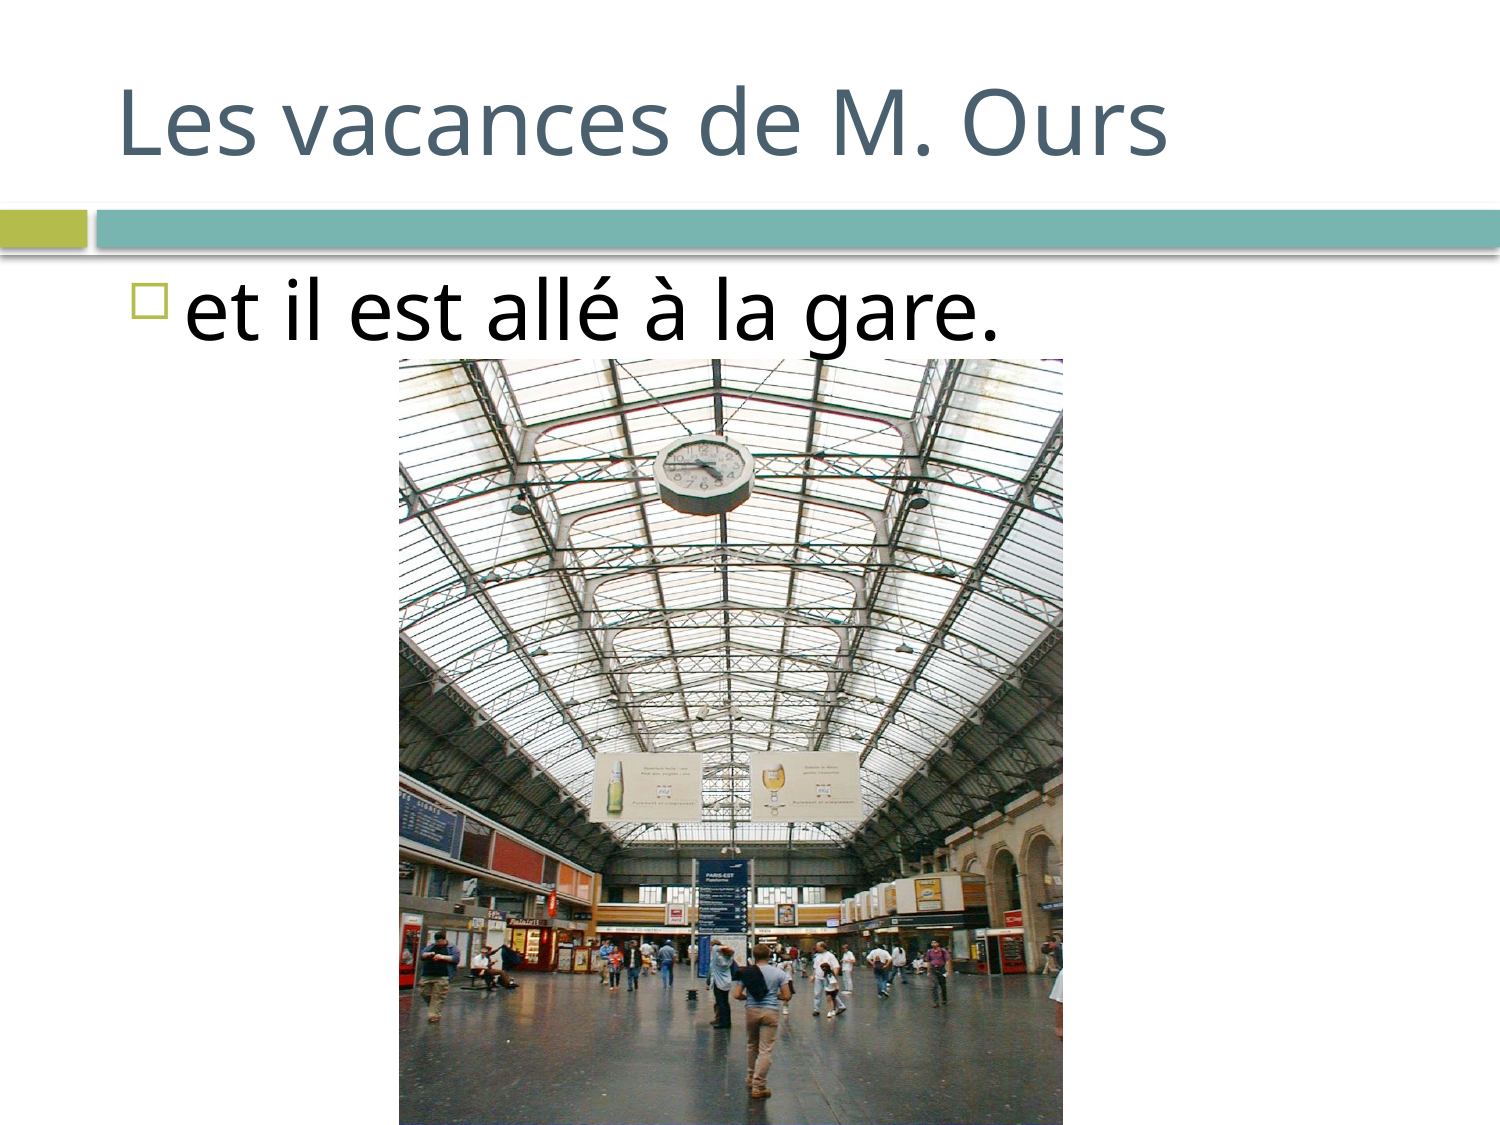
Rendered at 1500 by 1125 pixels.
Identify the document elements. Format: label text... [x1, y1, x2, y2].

list et il est allé à la gare. [112, 249, 1388, 375]
title Les vacances de M. Ours [100, 37, 1438, 200]
picture [399, 359, 1063, 1125]
